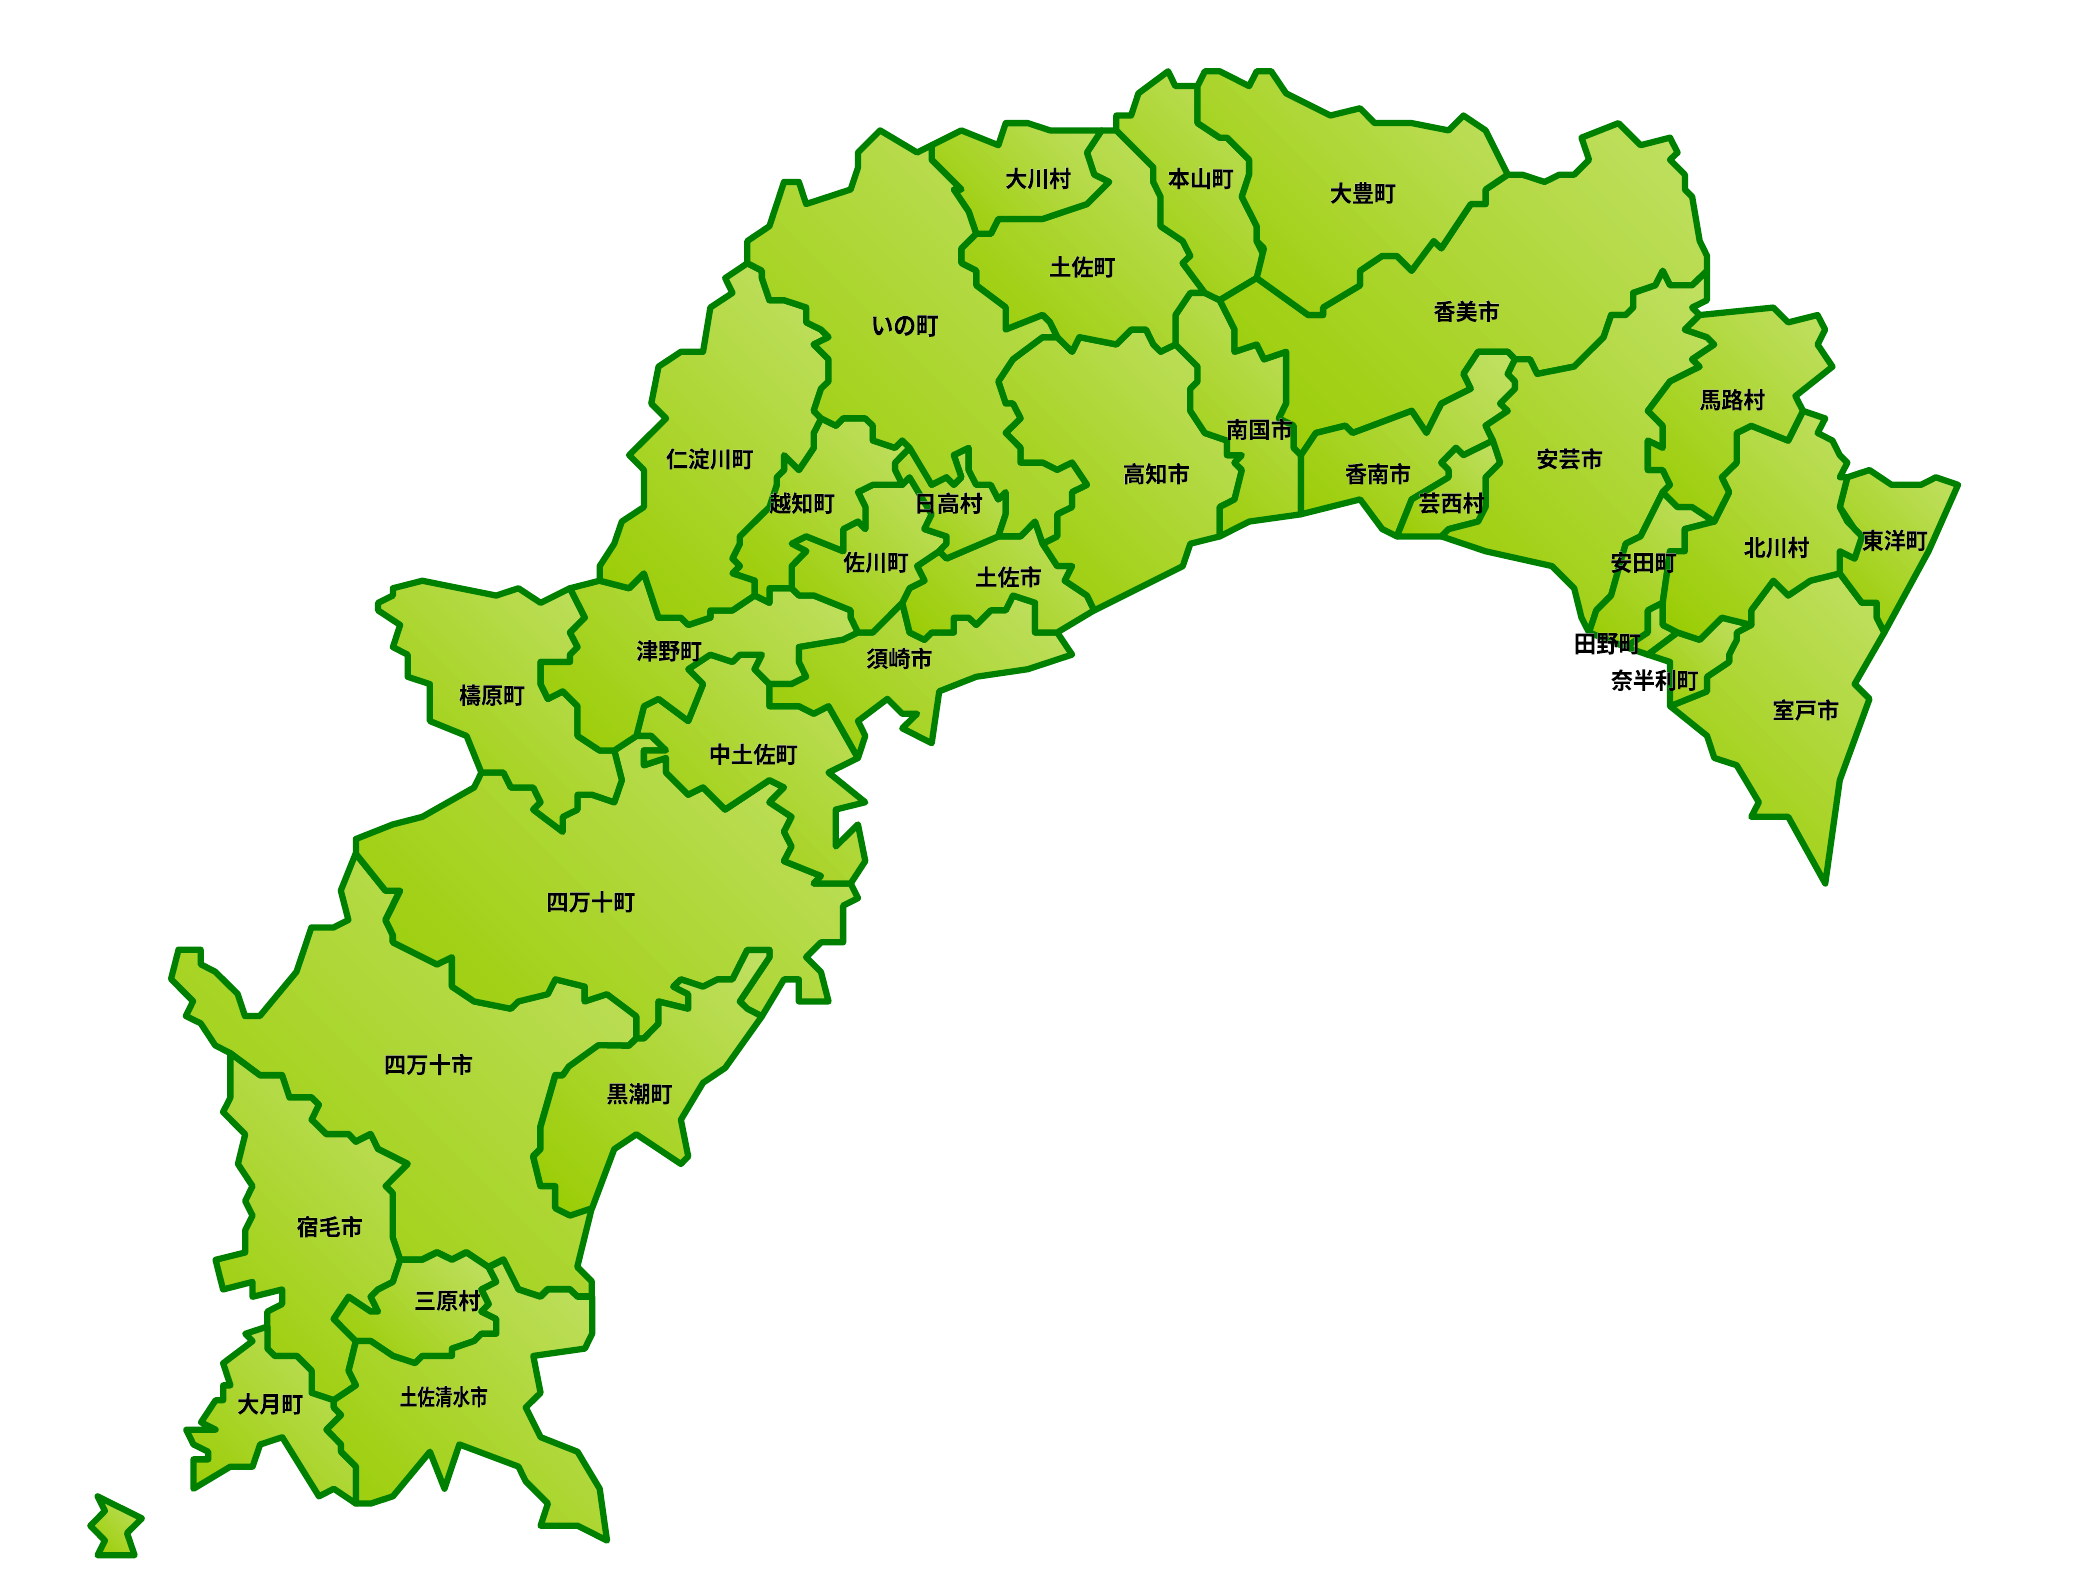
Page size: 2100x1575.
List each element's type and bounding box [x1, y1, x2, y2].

text_box [547, 890, 636, 913]
text_box [1536, 447, 1603, 470]
text_box [916, 491, 983, 515]
text_box [1610, 668, 1699, 692]
text_box [1005, 167, 1071, 190]
text_box [1330, 181, 1396, 205]
text_box [769, 491, 835, 515]
text_box [1418, 491, 1485, 515]
text_box [636, 639, 702, 662]
text_box [385, 1053, 473, 1076]
text_box [414, 1289, 481, 1312]
text_box [1123, 462, 1190, 485]
text_box [1226, 417, 1293, 441]
text_box [975, 565, 1042, 588]
text_box [296, 1215, 363, 1238]
text_box [872, 314, 939, 338]
text_box [1167, 167, 1234, 190]
text_box [1743, 536, 1810, 559]
text_box [400, 1385, 488, 1408]
text_box [1610, 550, 1677, 574]
text_box [1049, 255, 1116, 279]
text_box [866, 647, 932, 670]
text_box [710, 742, 798, 766]
text_box [665, 447, 754, 470]
text_box [1345, 462, 1411, 485]
text_box [459, 683, 525, 707]
text_box [237, 1392, 303, 1415]
text_box [1699, 388, 1765, 411]
text_box [90, 71, 1959, 1556]
text_box [1773, 698, 1839, 721]
text_box [1433, 299, 1500, 323]
text_box [606, 1082, 673, 1105]
text_box [842, 550, 909, 574]
text_box [1861, 529, 1928, 552]
text_box [1575, 632, 1641, 655]
